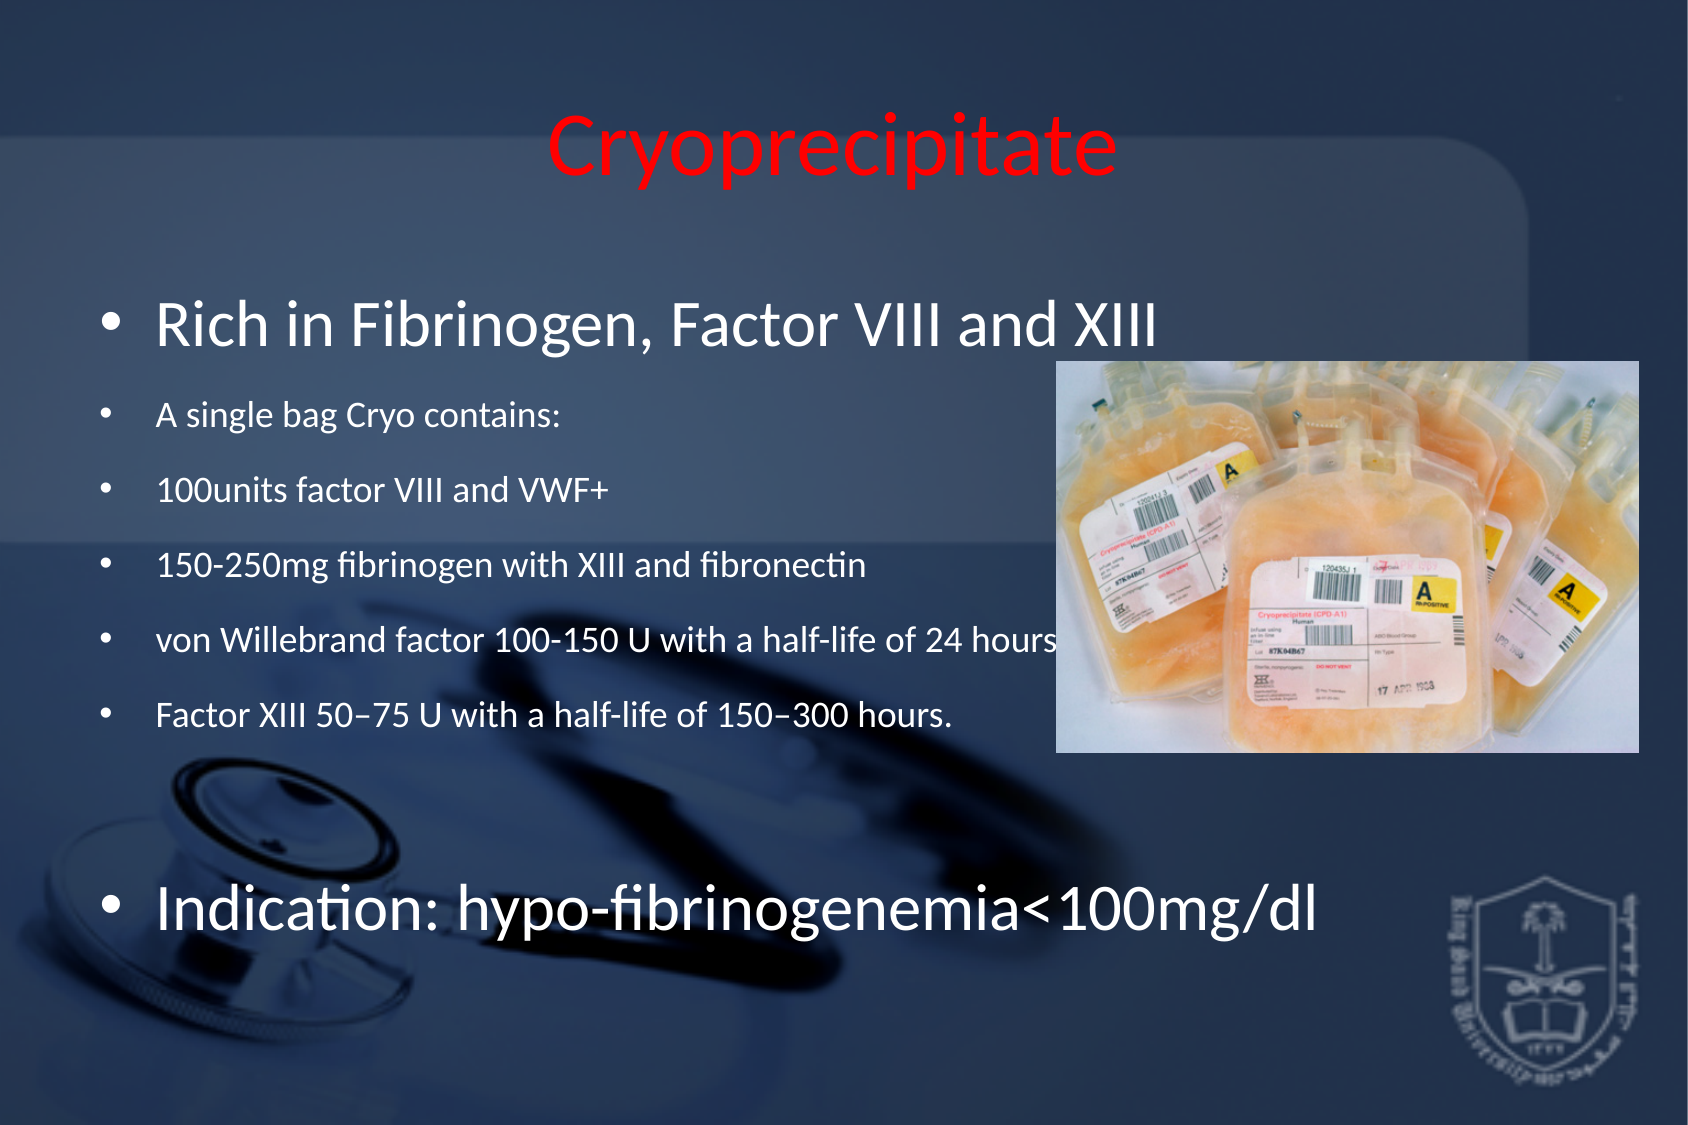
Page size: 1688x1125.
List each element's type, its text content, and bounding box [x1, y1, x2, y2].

title Cryoprecipitate [84, 45, 1604, 232]
picture [0, 0, 1688, 1125]
list Rich in Fibrinogen, Factor VIII and XIII A single bag Cryo contains: 100units factor VIII and VWF+ 150-250mg fibrinogen with XIII and fibronectin von Willebrand factor 100-150 U with a half-life of 24 hours Factor XIII 50–75 U with a half-life of 150–300 hours. Indication: hypo-fibrinogenemia<100mg/dl [84, 232, 1604, 975]
